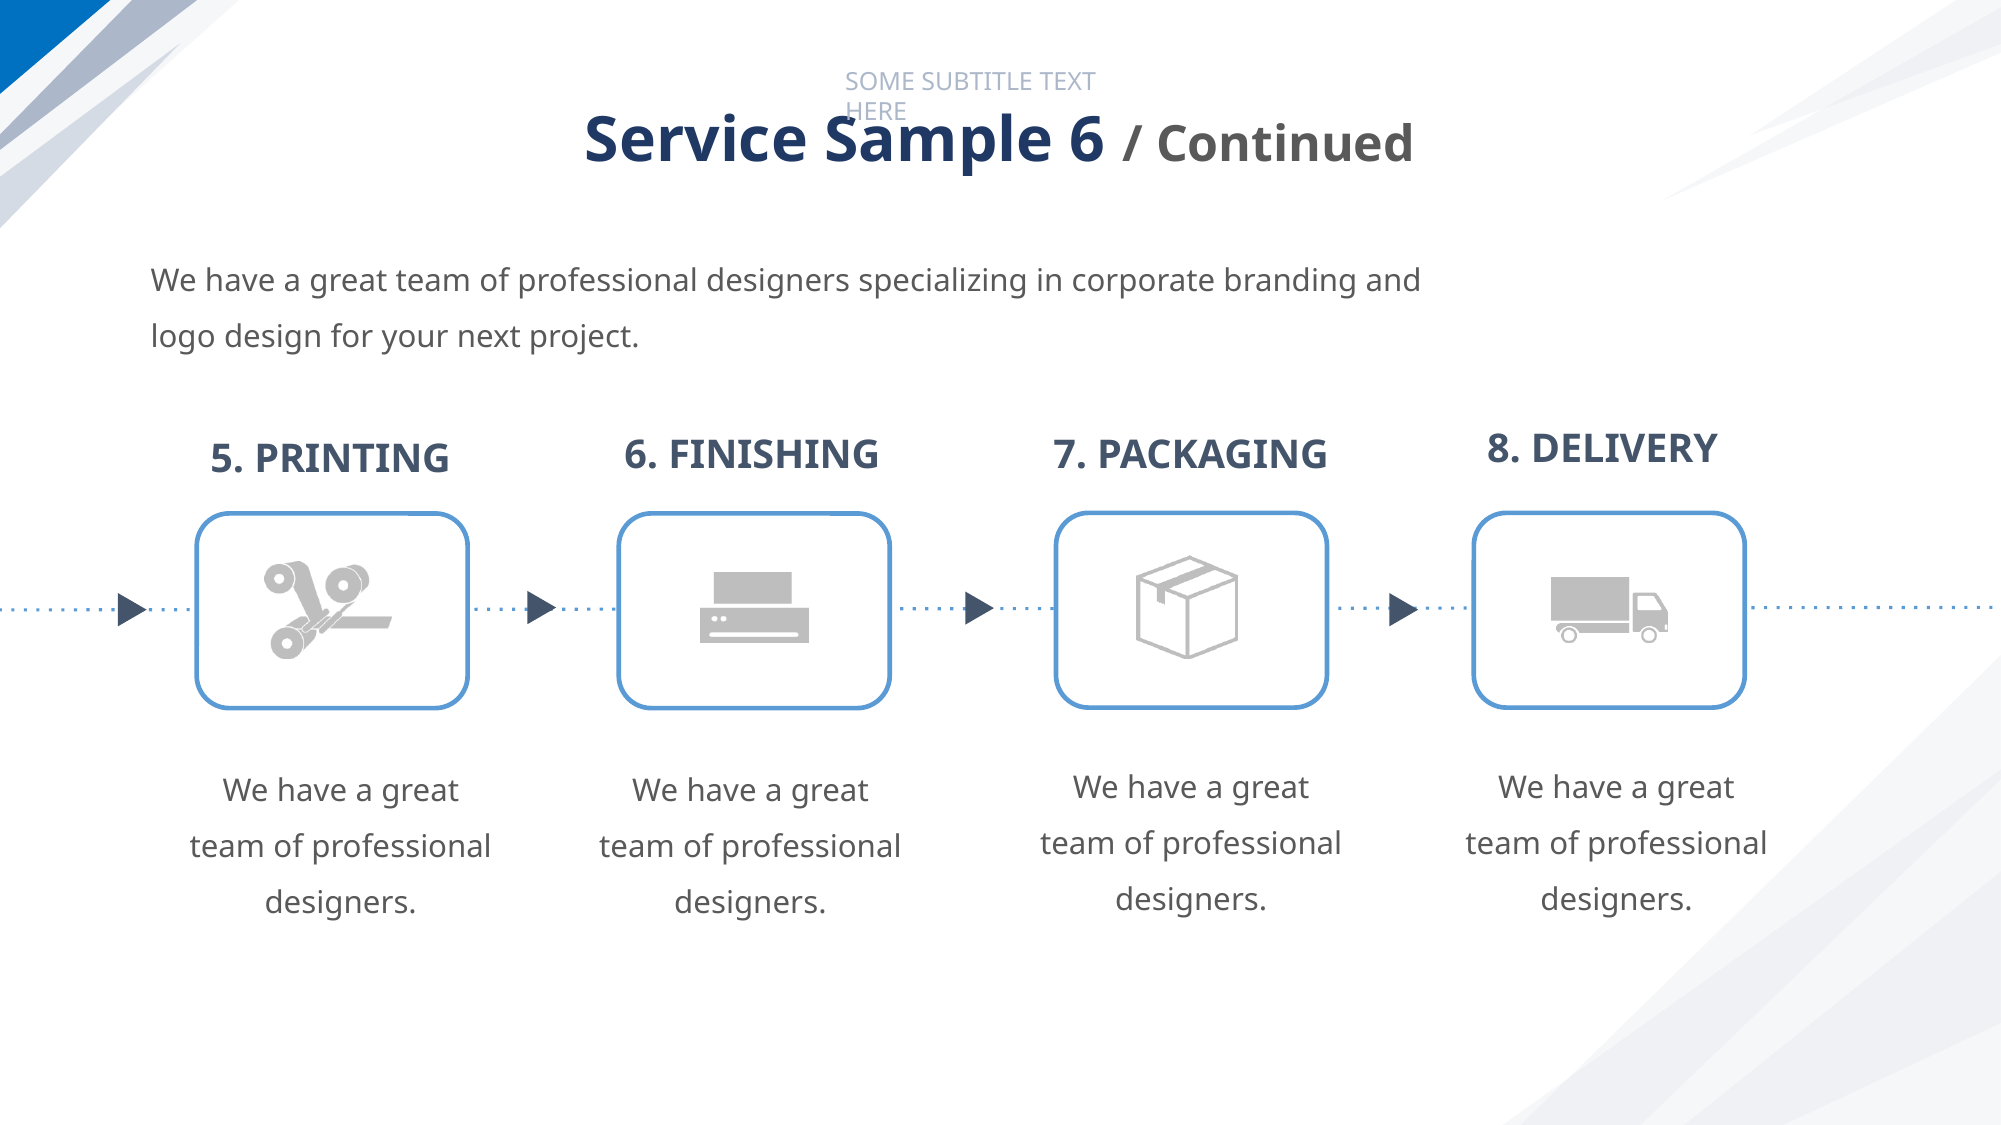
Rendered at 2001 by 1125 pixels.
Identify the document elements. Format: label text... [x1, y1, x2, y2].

text_box [965, 591, 987, 604]
picture [264, 560, 392, 659]
text_box [1473, 621, 1745, 708]
text_box [196, 621, 468, 709]
text_box [1055, 621, 1327, 708]
text_box We have a great team of professional designers. [1441, 738, 1793, 929]
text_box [0, 607, 258, 611]
text_box We have a great team of professional designers. [574, 741, 927, 932]
picture [1135, 555, 1239, 660]
text_box 5. PRINTING [188, 398, 473, 483]
text_box [1389, 621, 1399, 627]
text_box [527, 590, 550, 604]
text_box 8. DELIVERY [1437, 389, 1768, 474]
text_box [1473, 512, 1745, 604]
text_box We have a great team of professional designers specializing in corporate branding and logo design for your next project. [130, 231, 1501, 366]
text_box [196, 513, 468, 604]
text_box [1055, 512, 1327, 604]
text_box [618, 513, 890, 604]
picture [1550, 577, 1668, 644]
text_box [1242, 607, 1545, 611]
picture [700, 572, 810, 644]
text_box [117, 593, 137, 604]
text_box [815, 607, 1130, 611]
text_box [1671, 607, 2000, 611]
text_box 6. FINISHING [593, 395, 912, 488]
text_box We have a great team of professional designers. [1015, 738, 1368, 929]
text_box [396, 607, 695, 611]
text_box [1389, 593, 1409, 604]
text_box SOME SUBTITLE TEXT HERE [830, 57, 1170, 104]
text_box [117, 621, 128, 627]
text_box 7. PACKAGING [1023, 395, 1359, 480]
text_box We have a great team of professional designers. [165, 741, 517, 932]
text_box [618, 621, 890, 709]
title Service Sample 6 / Continued [137, 73, 1863, 210]
